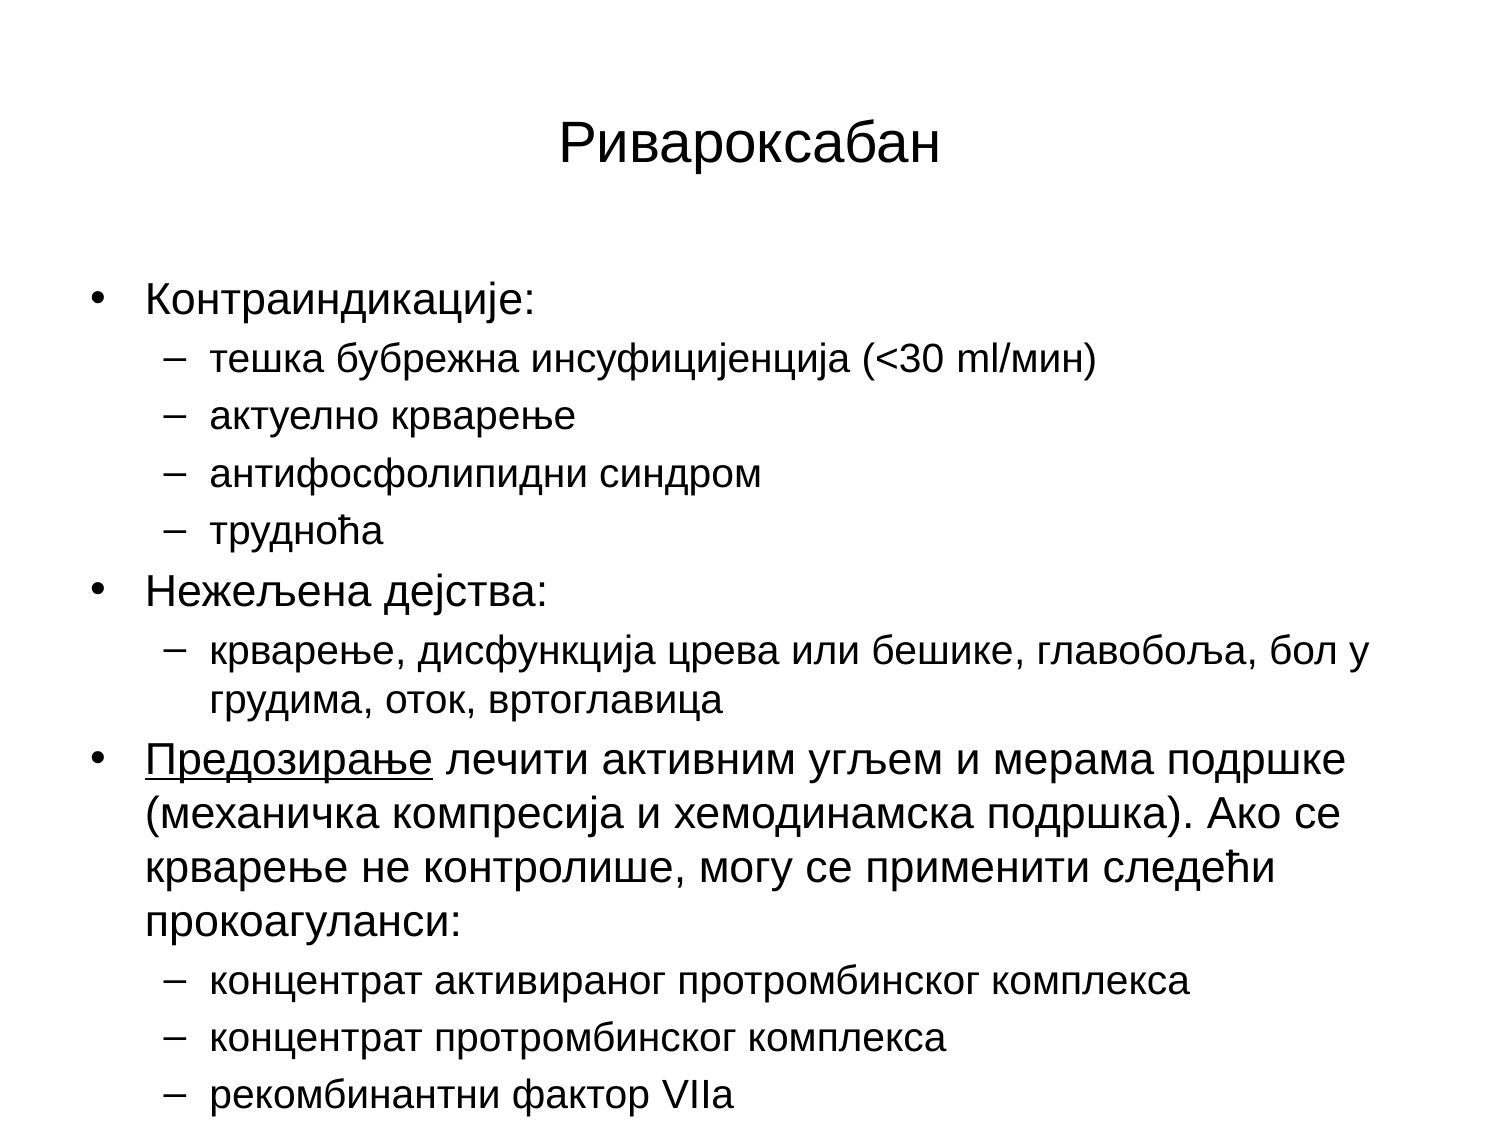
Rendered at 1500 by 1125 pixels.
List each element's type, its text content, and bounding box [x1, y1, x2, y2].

title Ривароксабан [75, 45, 1425, 233]
list Контраиндикацијe: тешка бубрежна инсуфицијенција (<30 ml/мин) актуелно крварење антифосфолипидни синдром трудноћа Нежељена дејства: крварење, дисфункција црева или бешике, главобоља, бол у грудима, оток, вртоглавица Предозирање лечити активним угљем и мерама подршке (механичка компресија и хемодинамска подршка). Ако се крварење не контролише, могу се применити следећи прокоагуланси: концентрат активираног протромбинског комплекса концентрат протромбинског комплекса рекомбинантни фактор VIIa [75, 262, 1471, 1125]
